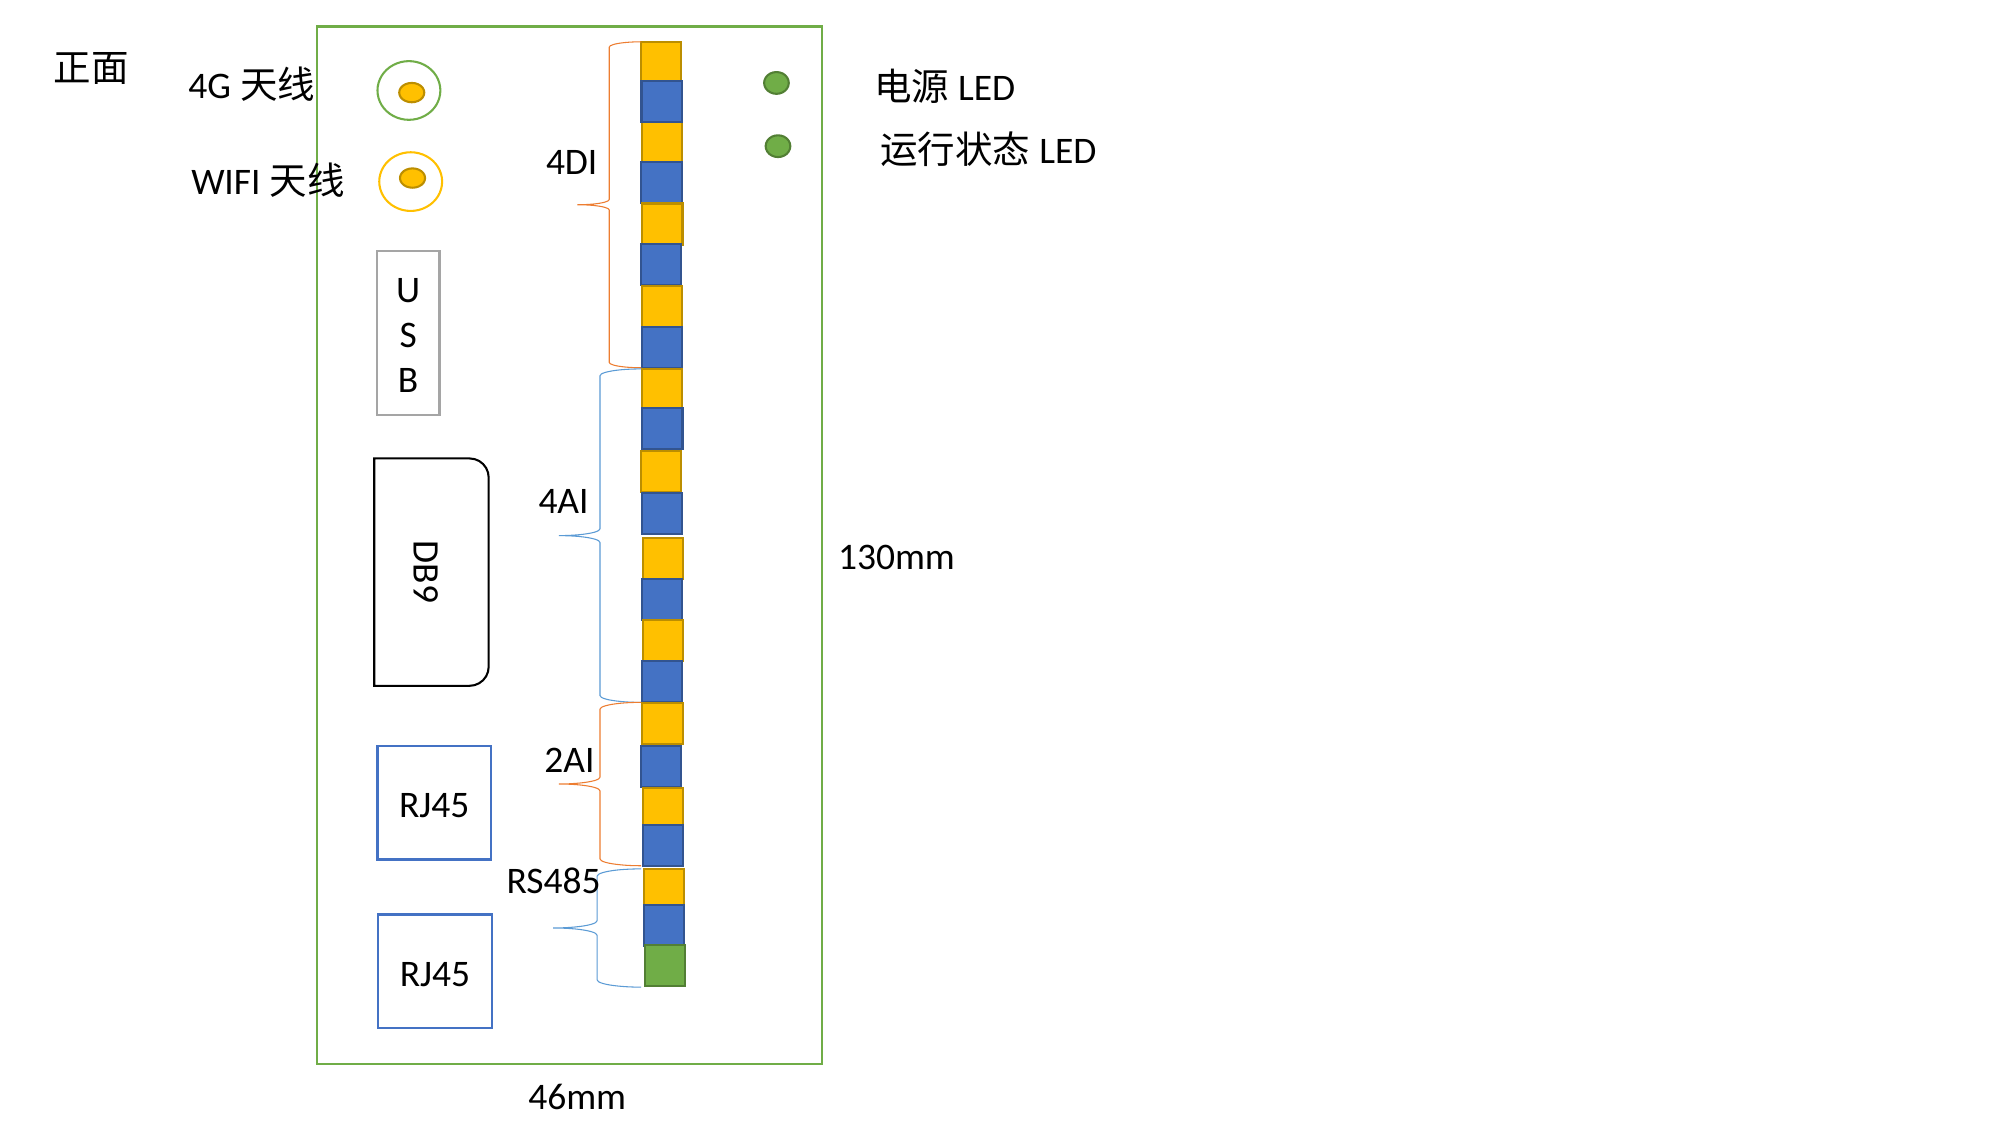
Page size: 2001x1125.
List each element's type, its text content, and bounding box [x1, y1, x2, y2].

text_box [642, 285, 683, 326]
text_box [642, 123, 683, 161]
text_box [642, 619, 684, 662]
text_box [763, 71, 790, 95]
text_box [642, 161, 683, 202]
text_box [642, 368, 683, 407]
text_box 4DI [531, 130, 613, 190]
text_box [642, 537, 684, 580]
text_box [642, 202, 684, 246]
text_box 4G天线 [173, 53, 330, 114]
text_box [642, 243, 682, 285]
text_box [644, 944, 686, 987]
text_box DB9 [373, 457, 490, 687]
text_box [577, 41, 642, 368]
text_box [378, 151, 444, 212]
text_box 电源LED [859, 55, 1030, 116]
text_box [376, 60, 442, 121]
text_box U SB [376, 250, 441, 416]
text_box [642, 787, 684, 824]
text_box WIFI天线 [176, 149, 360, 210]
text_box [642, 80, 683, 123]
text_box 正面 [39, 36, 144, 96]
text_box [316, 25, 823, 1065]
text_box 运行状态LED [865, 119, 1112, 179]
text_box [642, 41, 682, 80]
text_box [643, 904, 685, 947]
text_box [642, 578, 683, 619]
text_box 4AI [523, 468, 604, 529]
text_box [642, 745, 682, 787]
text_box RJ45 [377, 913, 493, 1029]
text_box [594, 701, 642, 867]
text_box [558, 368, 642, 702]
text_box [642, 824, 684, 867]
text_box RJ45 [376, 745, 492, 861]
text_box [642, 660, 683, 702]
text_box [642, 450, 682, 492]
text_box [642, 326, 683, 368]
text_box [642, 702, 684, 745]
text_box [398, 167, 427, 189]
text_box RS485 [491, 848, 616, 909]
text_box 130mm [823, 524, 971, 585]
text_box [553, 868, 642, 988]
text_box [764, 134, 792, 159]
text_box [398, 81, 426, 104]
text_box 46mm [513, 1064, 642, 1125]
text_box [642, 492, 683, 535]
text_box [642, 407, 684, 450]
text_box 2AI [529, 728, 610, 788]
text_box [643, 868, 685, 904]
